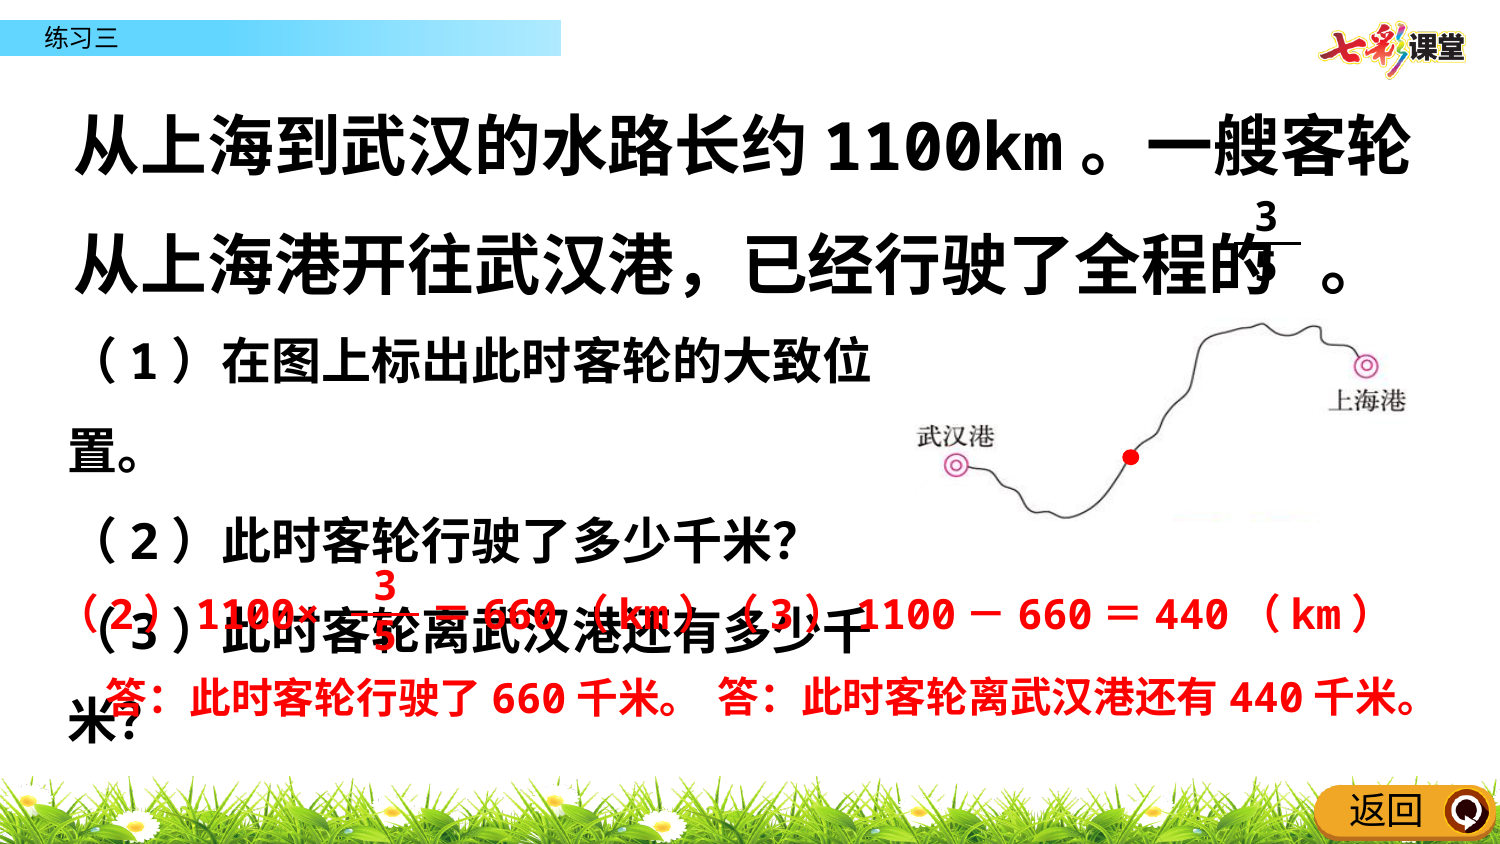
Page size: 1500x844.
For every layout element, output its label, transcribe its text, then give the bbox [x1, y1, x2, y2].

text_box 从上海到武汉的水路长约1100km。一艘客轮从上海港开往武汉港，已经行驶了全程的 。 [59, 55, 1471, 431]
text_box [1233, 181, 1302, 299]
picture [1316, 20, 1468, 55]
picture [914, 315, 1413, 523]
text_box （1）在图上标出此时客轮的大致位置。 （2）此时客轮行驶了多少千米？ （3）此时客轮离武汉港还有多少千米？ [53, 291, 987, 757]
text_box 答：此时客轮离武汉港还有440千米。 [702, 663, 1454, 728]
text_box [100, 551, 678, 669]
picture [0, 776, 1500, 844]
text_box （3）1100－660＝440（km） [702, 580, 1408, 646]
text_box 答：此时客轮行驶了660千米。 [91, 664, 717, 729]
